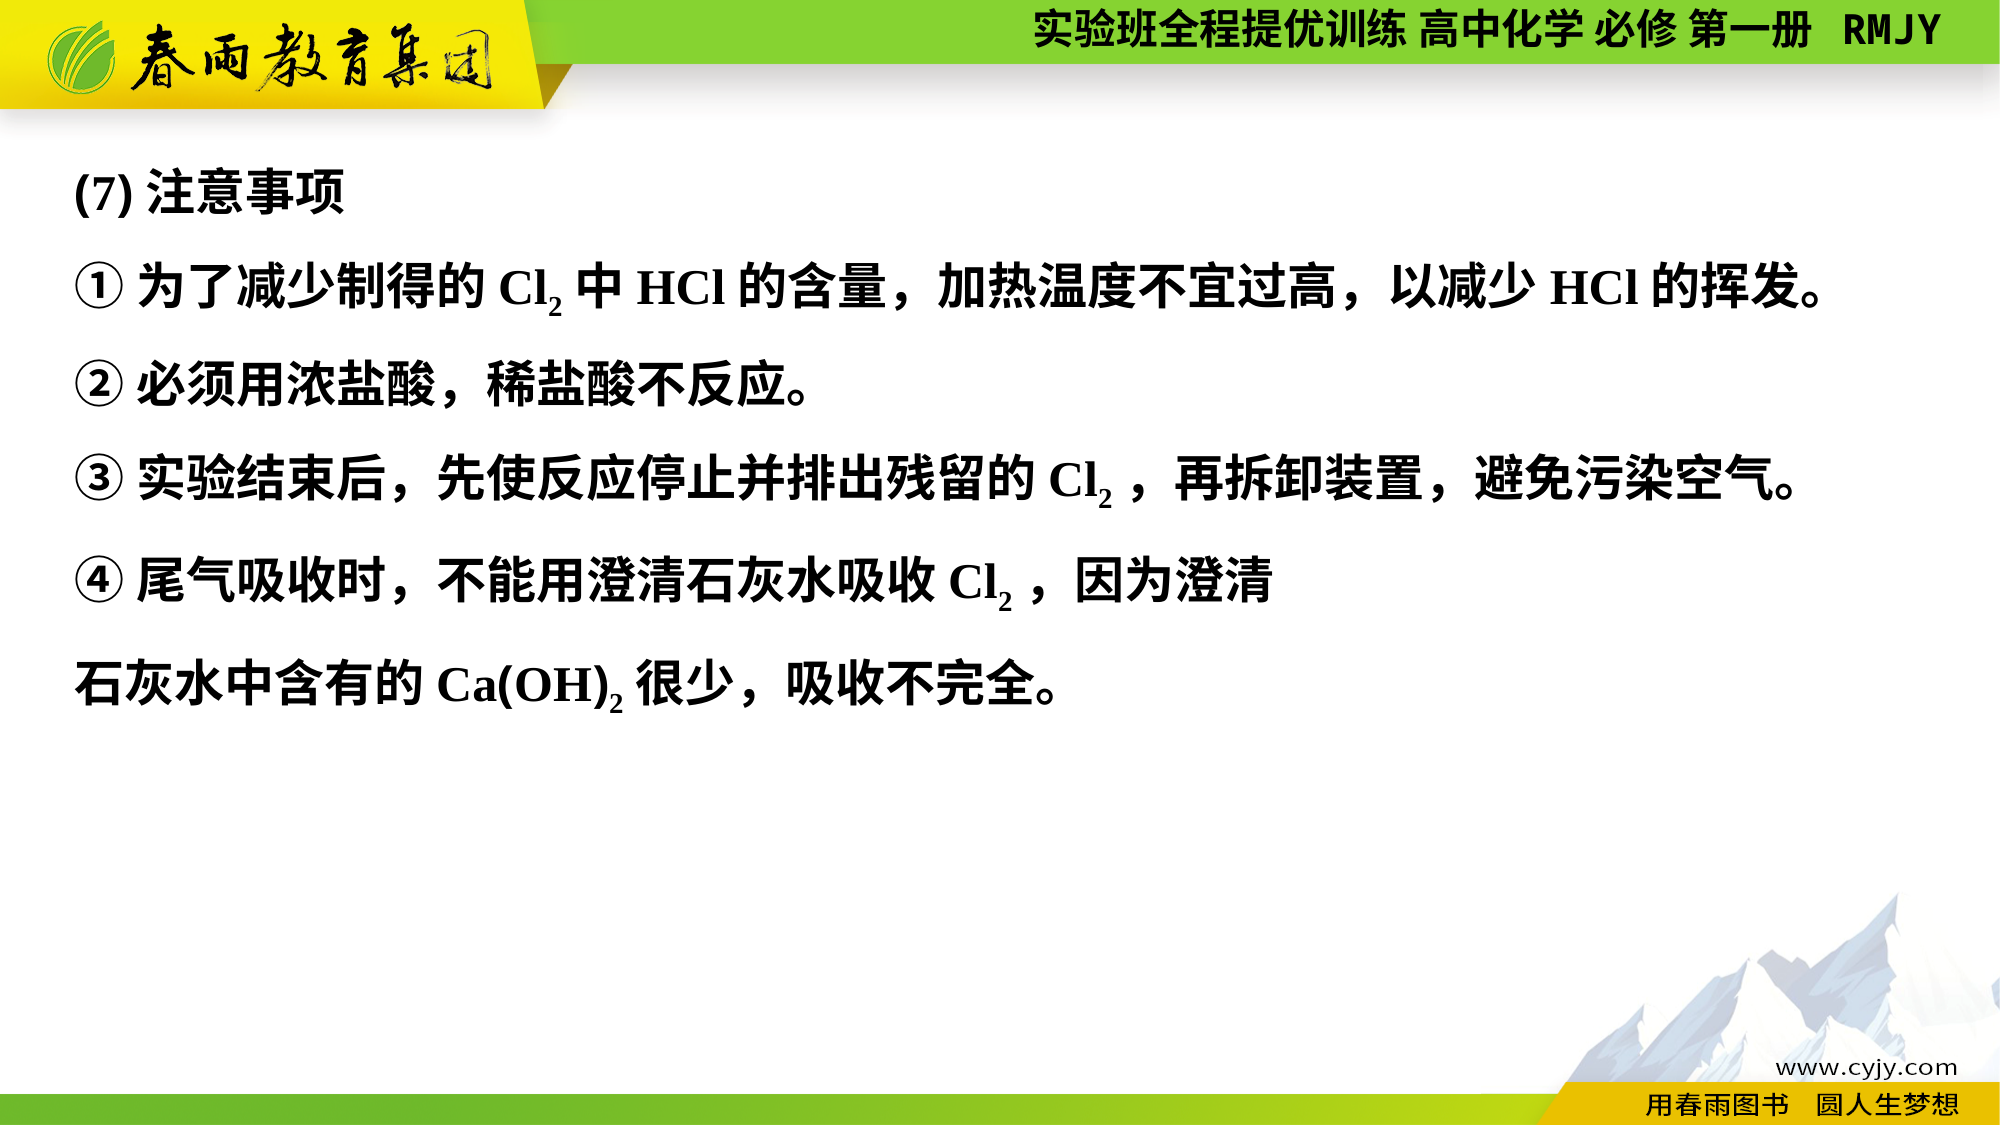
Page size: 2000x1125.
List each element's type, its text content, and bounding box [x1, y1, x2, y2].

picture [0, 0, 2000, 1125]
list (7)注意事项 ①为了减少制得的Cl2中HCl的含量，加热温度不宜过高，以减少HCl的挥发。 ②必须用浓盐酸，稀盐酸不反应。 ③实验结束后，先使反应停止并排出残留的Cl2，再拆卸装置，避免污染空气。 ④尾气吸收时，不能用澄清石灰水吸收Cl2，因为澄清 石灰水中含有的Ca(OH)2很少，吸收不完全。 [59, 122, 1944, 672]
